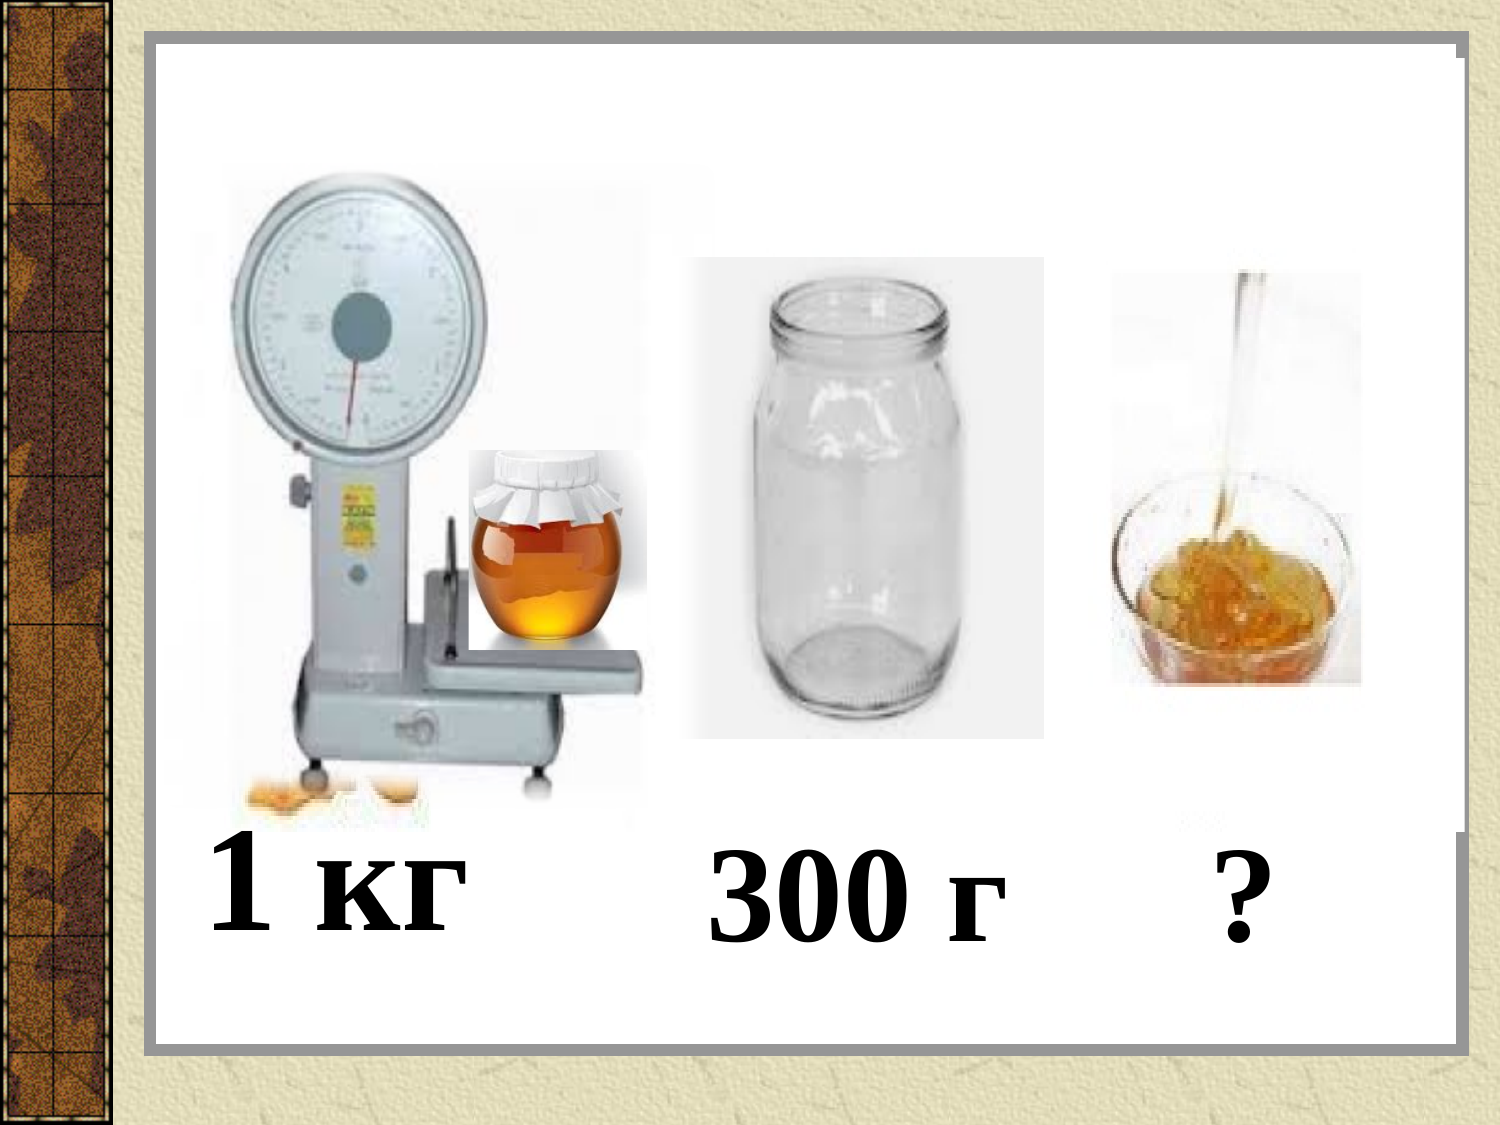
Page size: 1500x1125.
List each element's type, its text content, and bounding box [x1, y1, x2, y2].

picture [0, 0, 1500, 1125]
text_box 1 кг [187, 840, 575, 969]
text_box ? [1195, 840, 1313, 977]
text_box 300 г [691, 840, 1056, 977]
